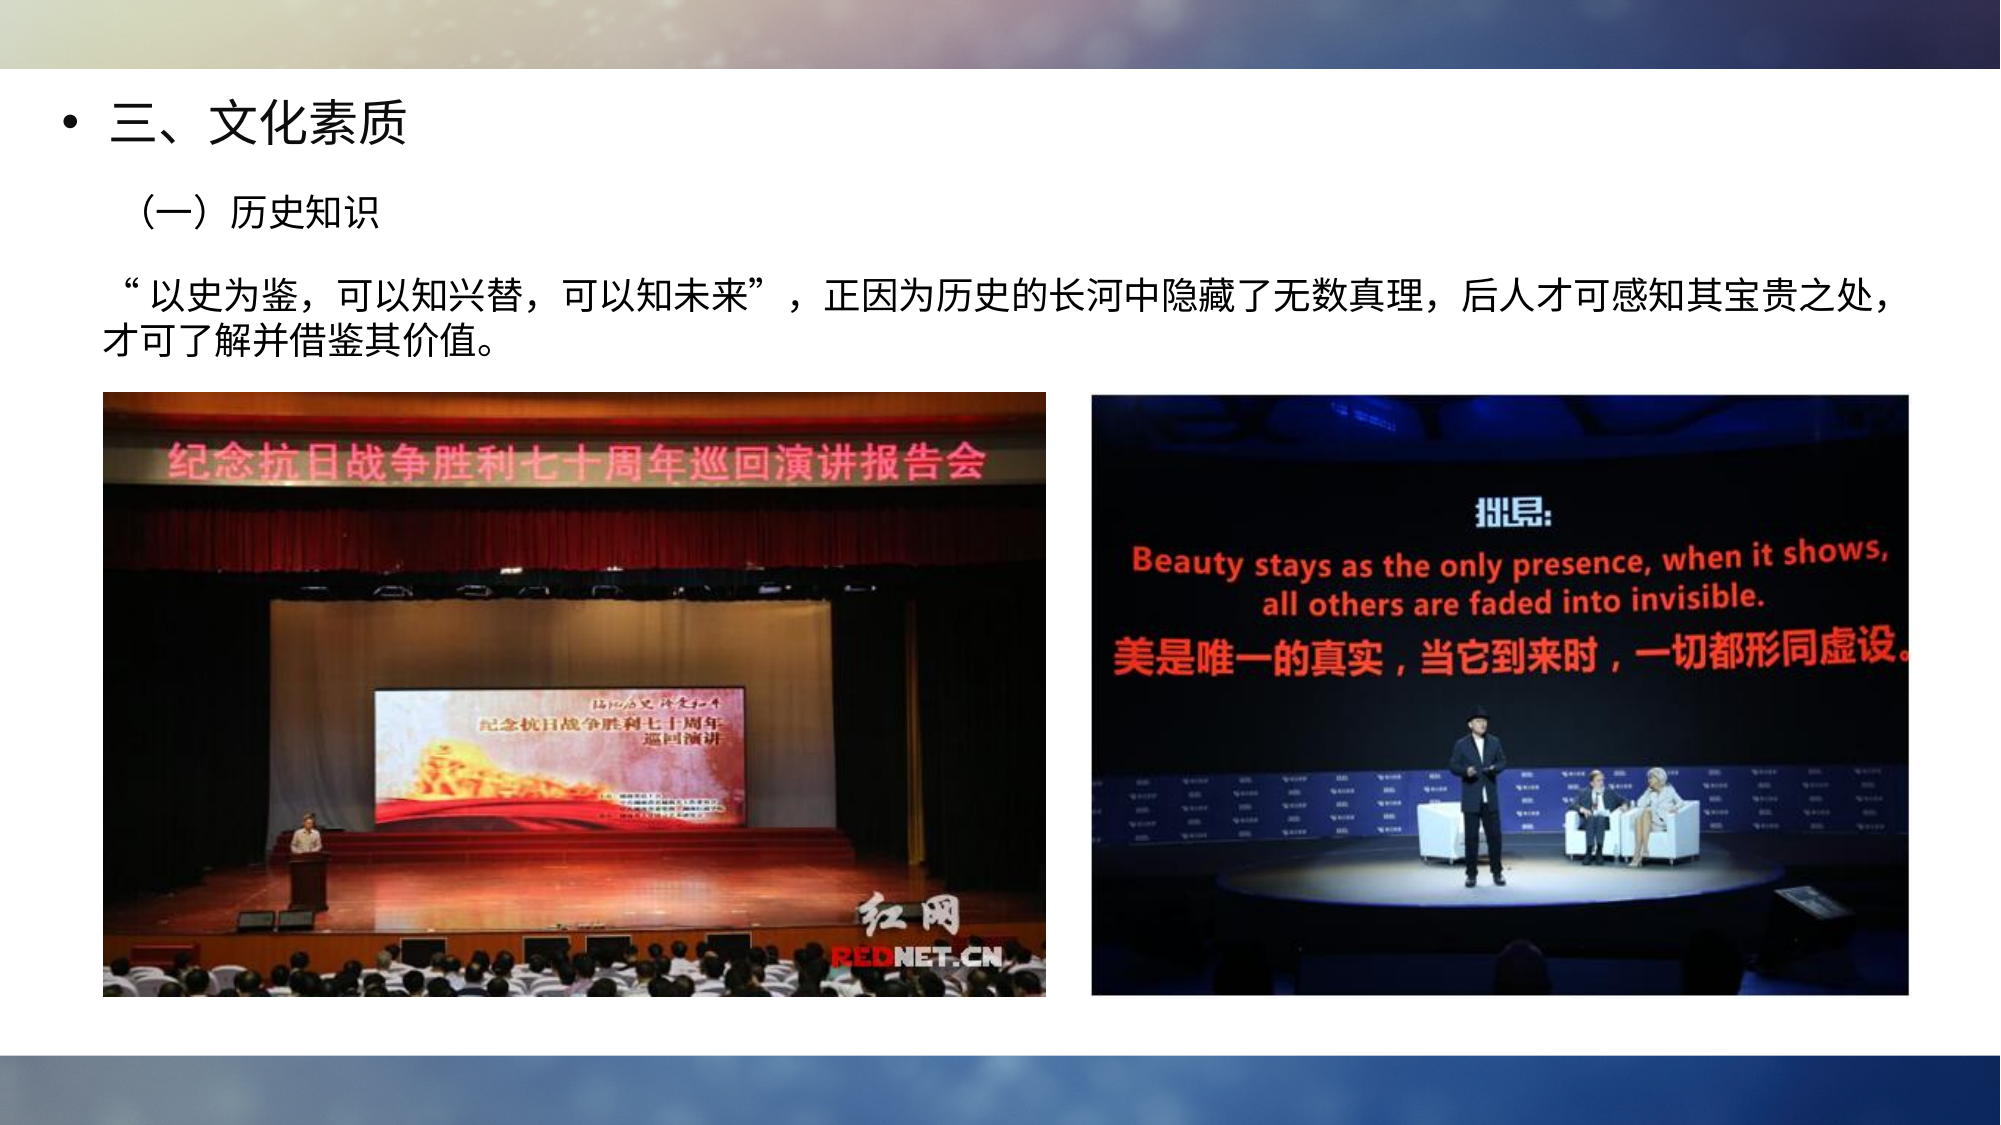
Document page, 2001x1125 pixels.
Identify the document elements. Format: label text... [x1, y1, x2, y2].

picture [103, 392, 1046, 997]
picture [1089, 392, 1912, 999]
picture [0, 1056, 2000, 1125]
text_box 三、文化素质 [46, 84, 925, 160]
picture [0, 0, 2000, 69]
text_box “以史为鉴，可以知兴替，可以知未来”，正因为历史的长河中隐藏了无数真理，后人才可感知其宝贵之处，才可了解并借鉴其价值。 [87, 264, 1912, 370]
text_box （一）历史知识 [103, 181, 396, 242]
